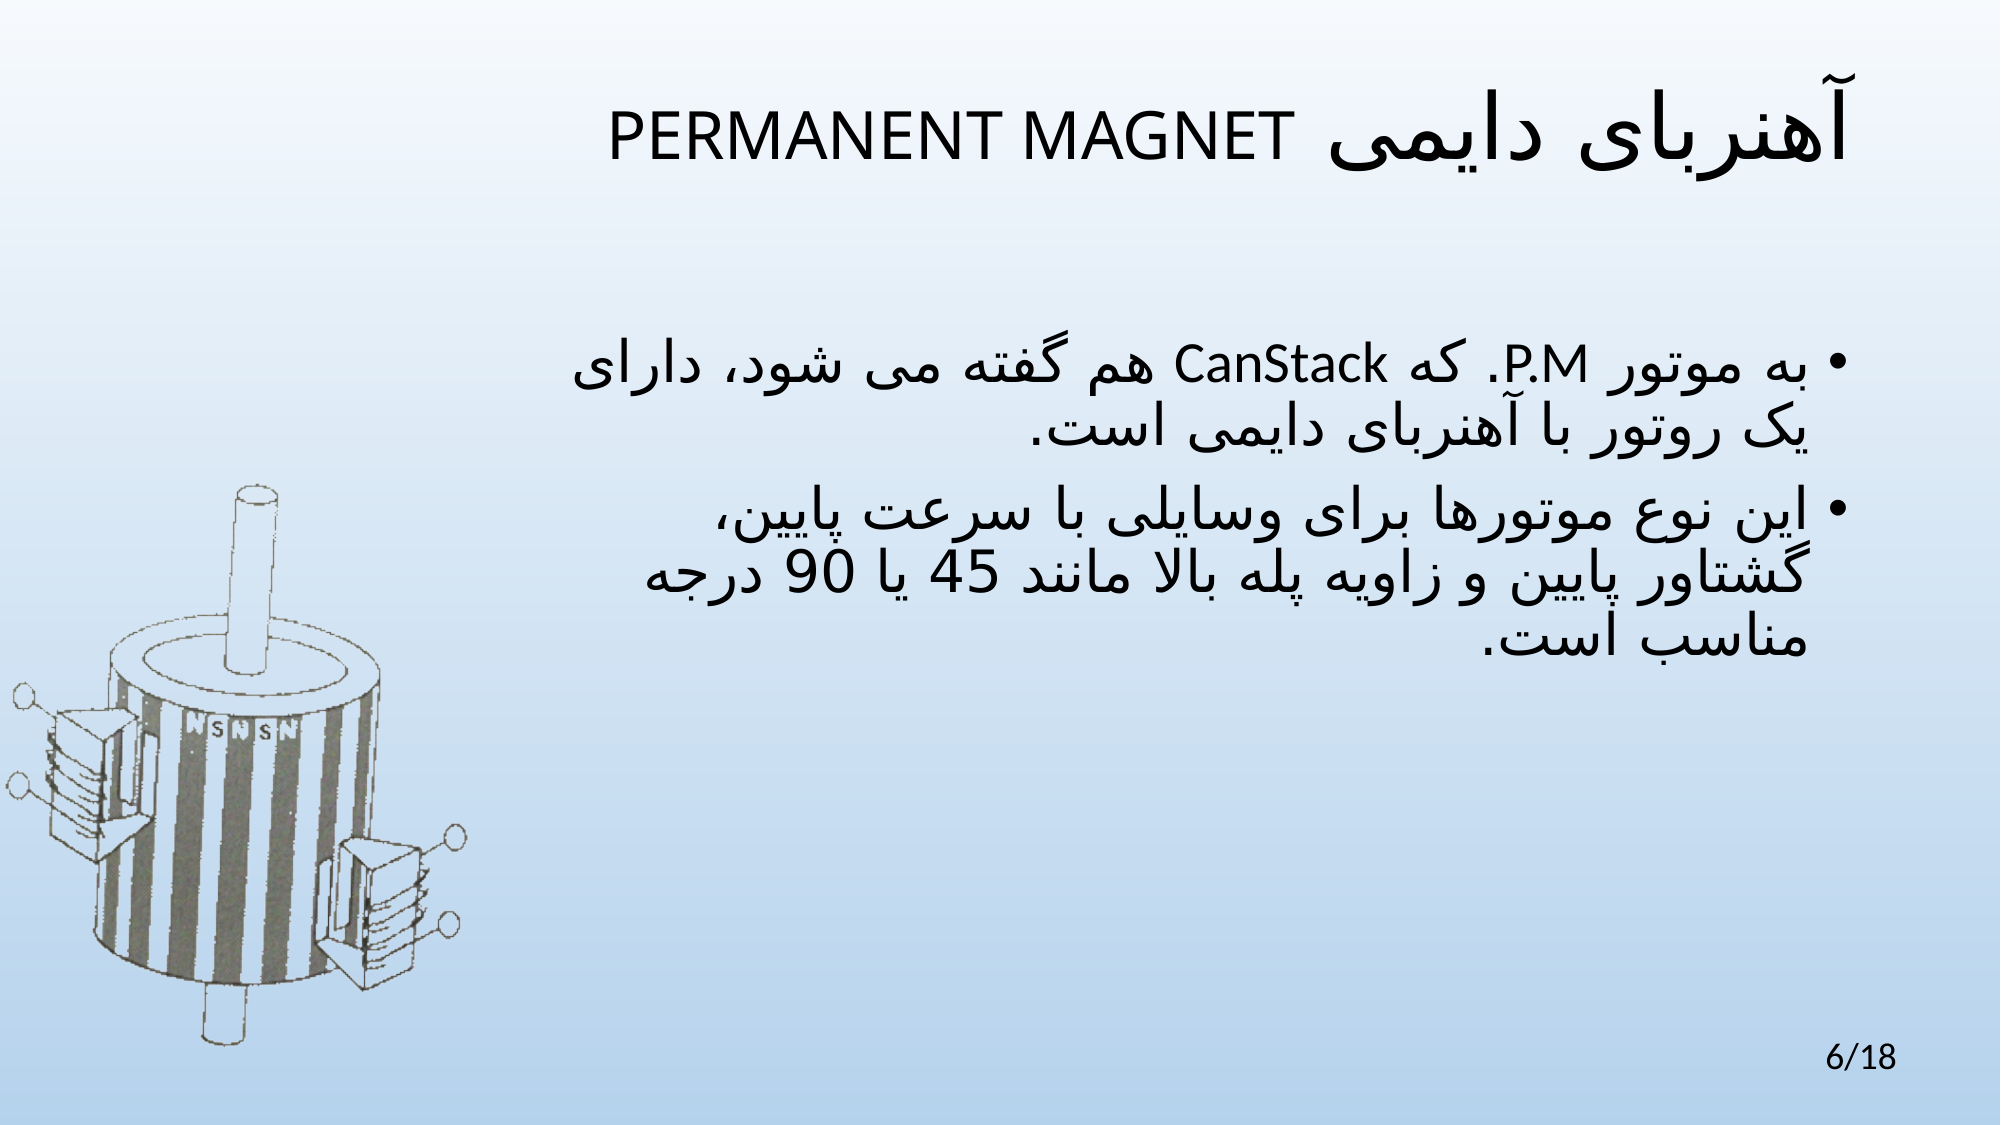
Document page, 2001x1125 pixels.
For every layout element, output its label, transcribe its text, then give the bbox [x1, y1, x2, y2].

text_box به موتور P.M. که CanStack هم گفته می شود، دارای یک روتور با آهنربای دایمی است. این نوع موتورها برای وسایلی با سرعت پایین، گشتاور پایین و زاویه پله بالا مانند 45 یا 90 درجه مناسب است. [513, 324, 1864, 1000]
text_box آهنربای دایمی PERMANENT MAGNET [518, 73, 1868, 301]
text_box 6/18 [1810, 1024, 2000, 1085]
picture [0, 480, 474, 1050]
